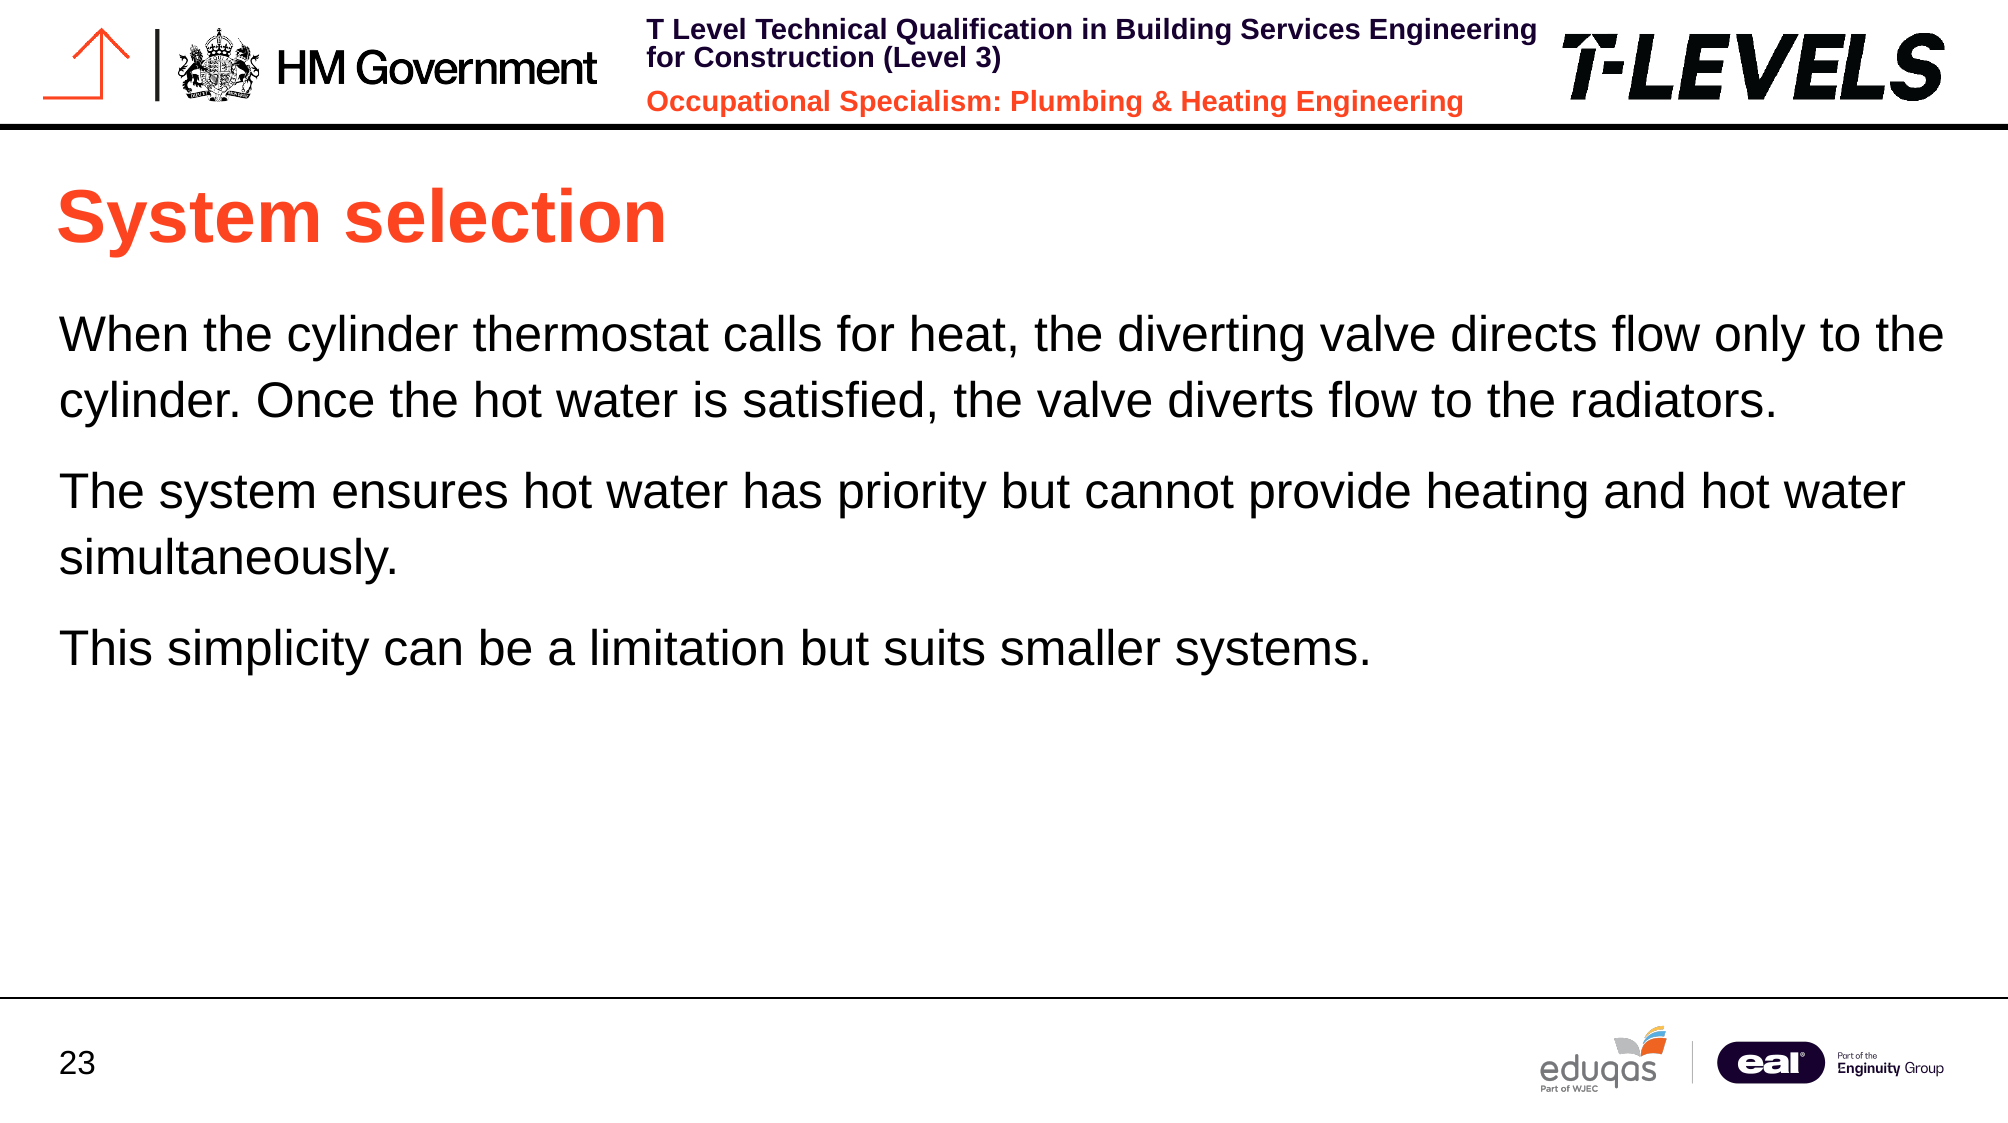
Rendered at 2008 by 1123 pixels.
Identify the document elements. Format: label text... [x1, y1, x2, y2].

title System selection [41, 111, 1949, 314]
list When the cylinder thermostat calls for heat, the diverting valve directs flow only to the cylinder. Once the hot water is satisfied, the valve diverts flow to the radiators. The system ensures hot water has priority but cannot provide heating and hot water simultaneously. This simplicity can be a limitation but suits smaller systems. [59, 295, 1949, 975]
picture [1543, 25, 1964, 108]
picture [1535, 1021, 1949, 1097]
picture [155, 28, 597, 102]
picture [38, 27, 136, 100]
